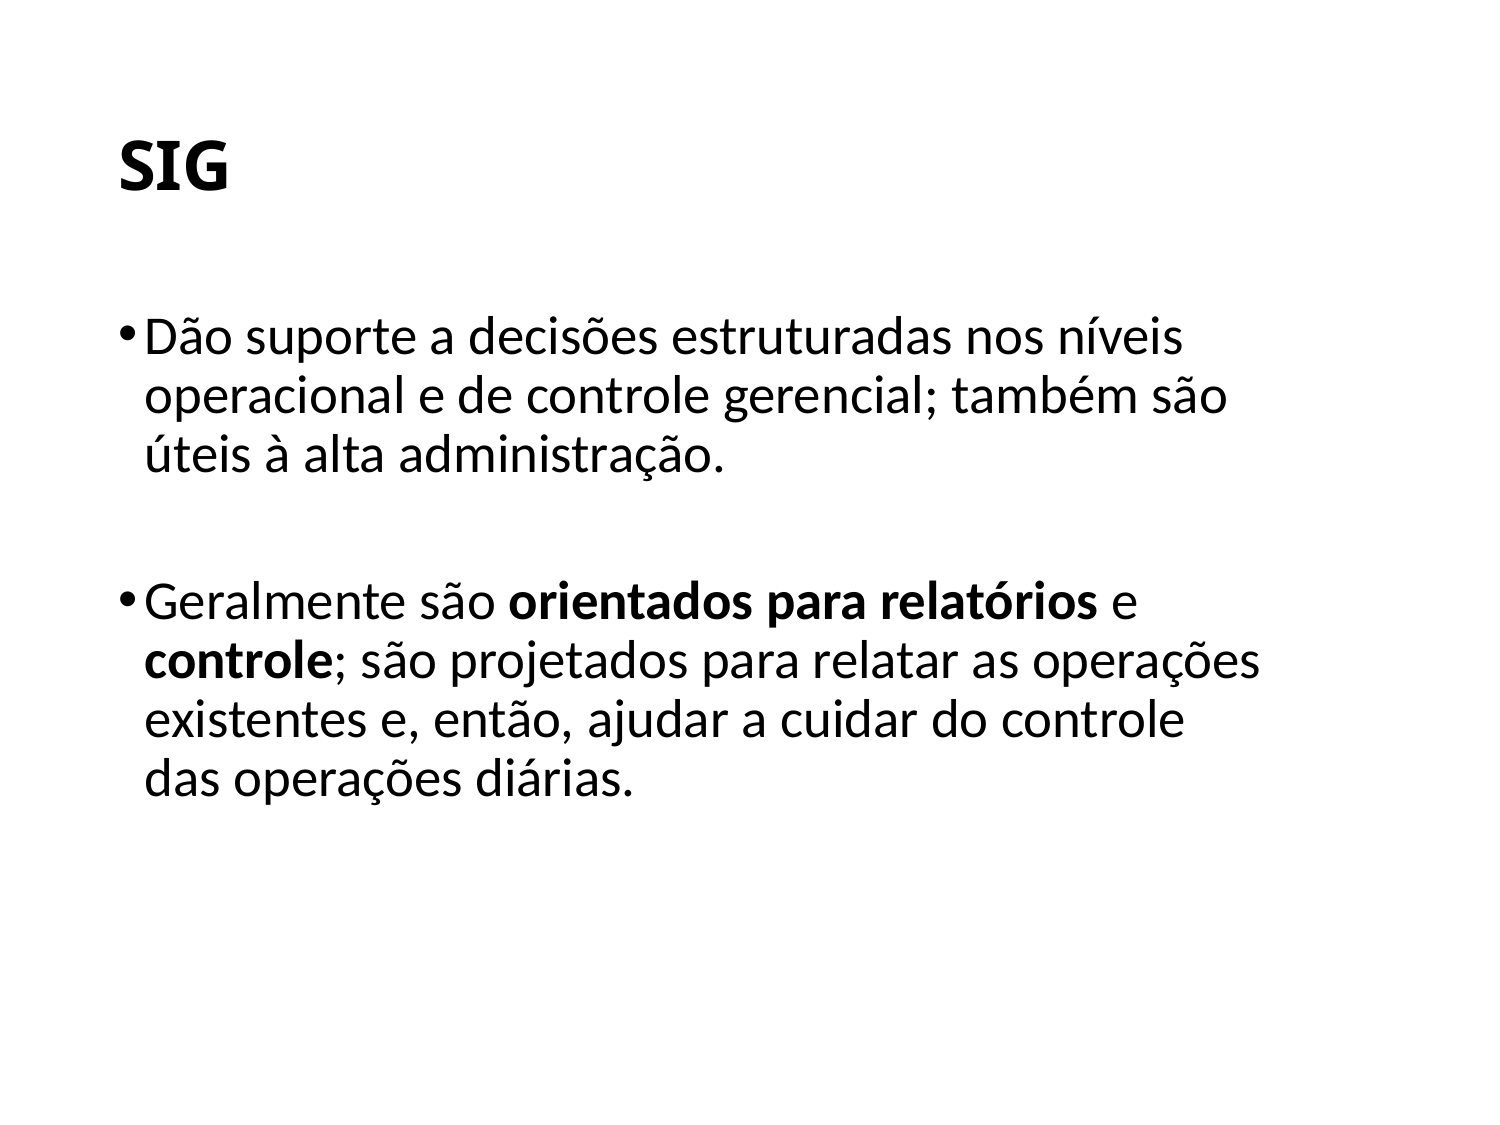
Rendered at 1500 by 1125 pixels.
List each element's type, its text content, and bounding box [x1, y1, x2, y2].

title SIG [103, 59, 1397, 278]
list Dão suporte a decisões estruturadas nos níveis operacional e de controle gerencial; também são úteis à alta administração. Geralmente são orientados para relatórios e controle; são projetados para relatar as operações existentes e, então, ajudar a cuidar do controle das operações diárias. [103, 299, 1397, 1014]
